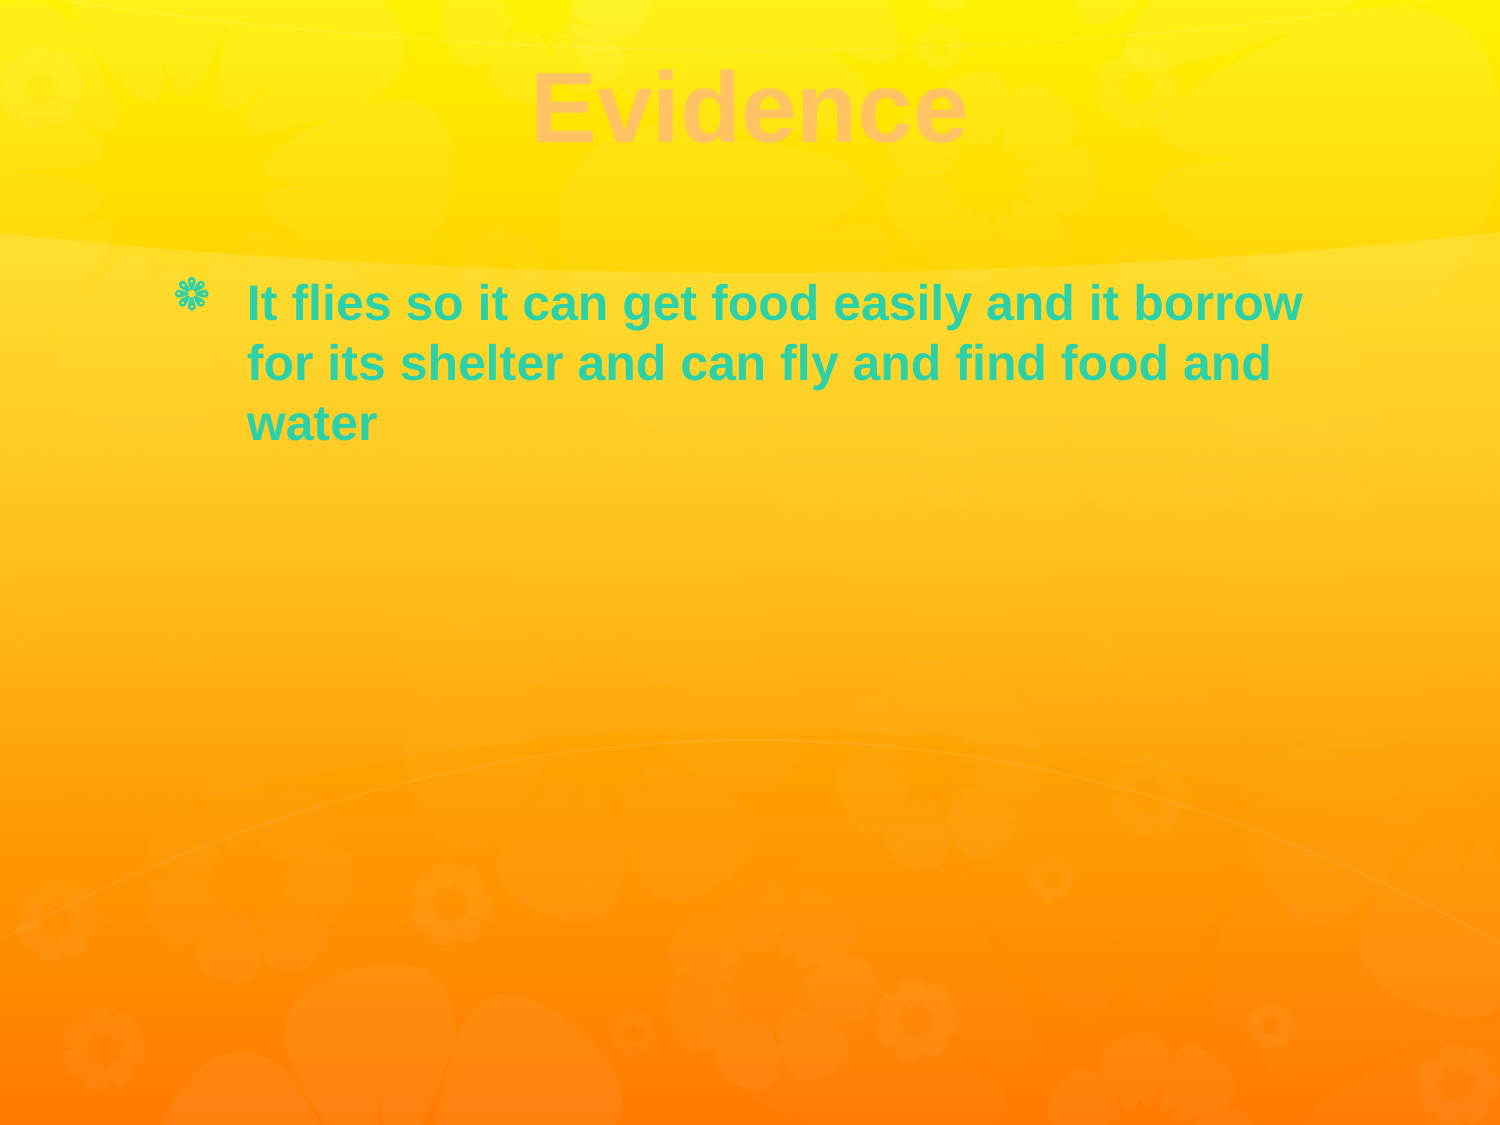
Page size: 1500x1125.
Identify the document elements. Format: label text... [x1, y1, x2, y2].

list It flies so it can get food easily and it borrow for its shelter and can fly and find food and water [156, 262, 1344, 967]
picture [0, 0, 1500, 1125]
title Evidence [127, 14, 1372, 203]
